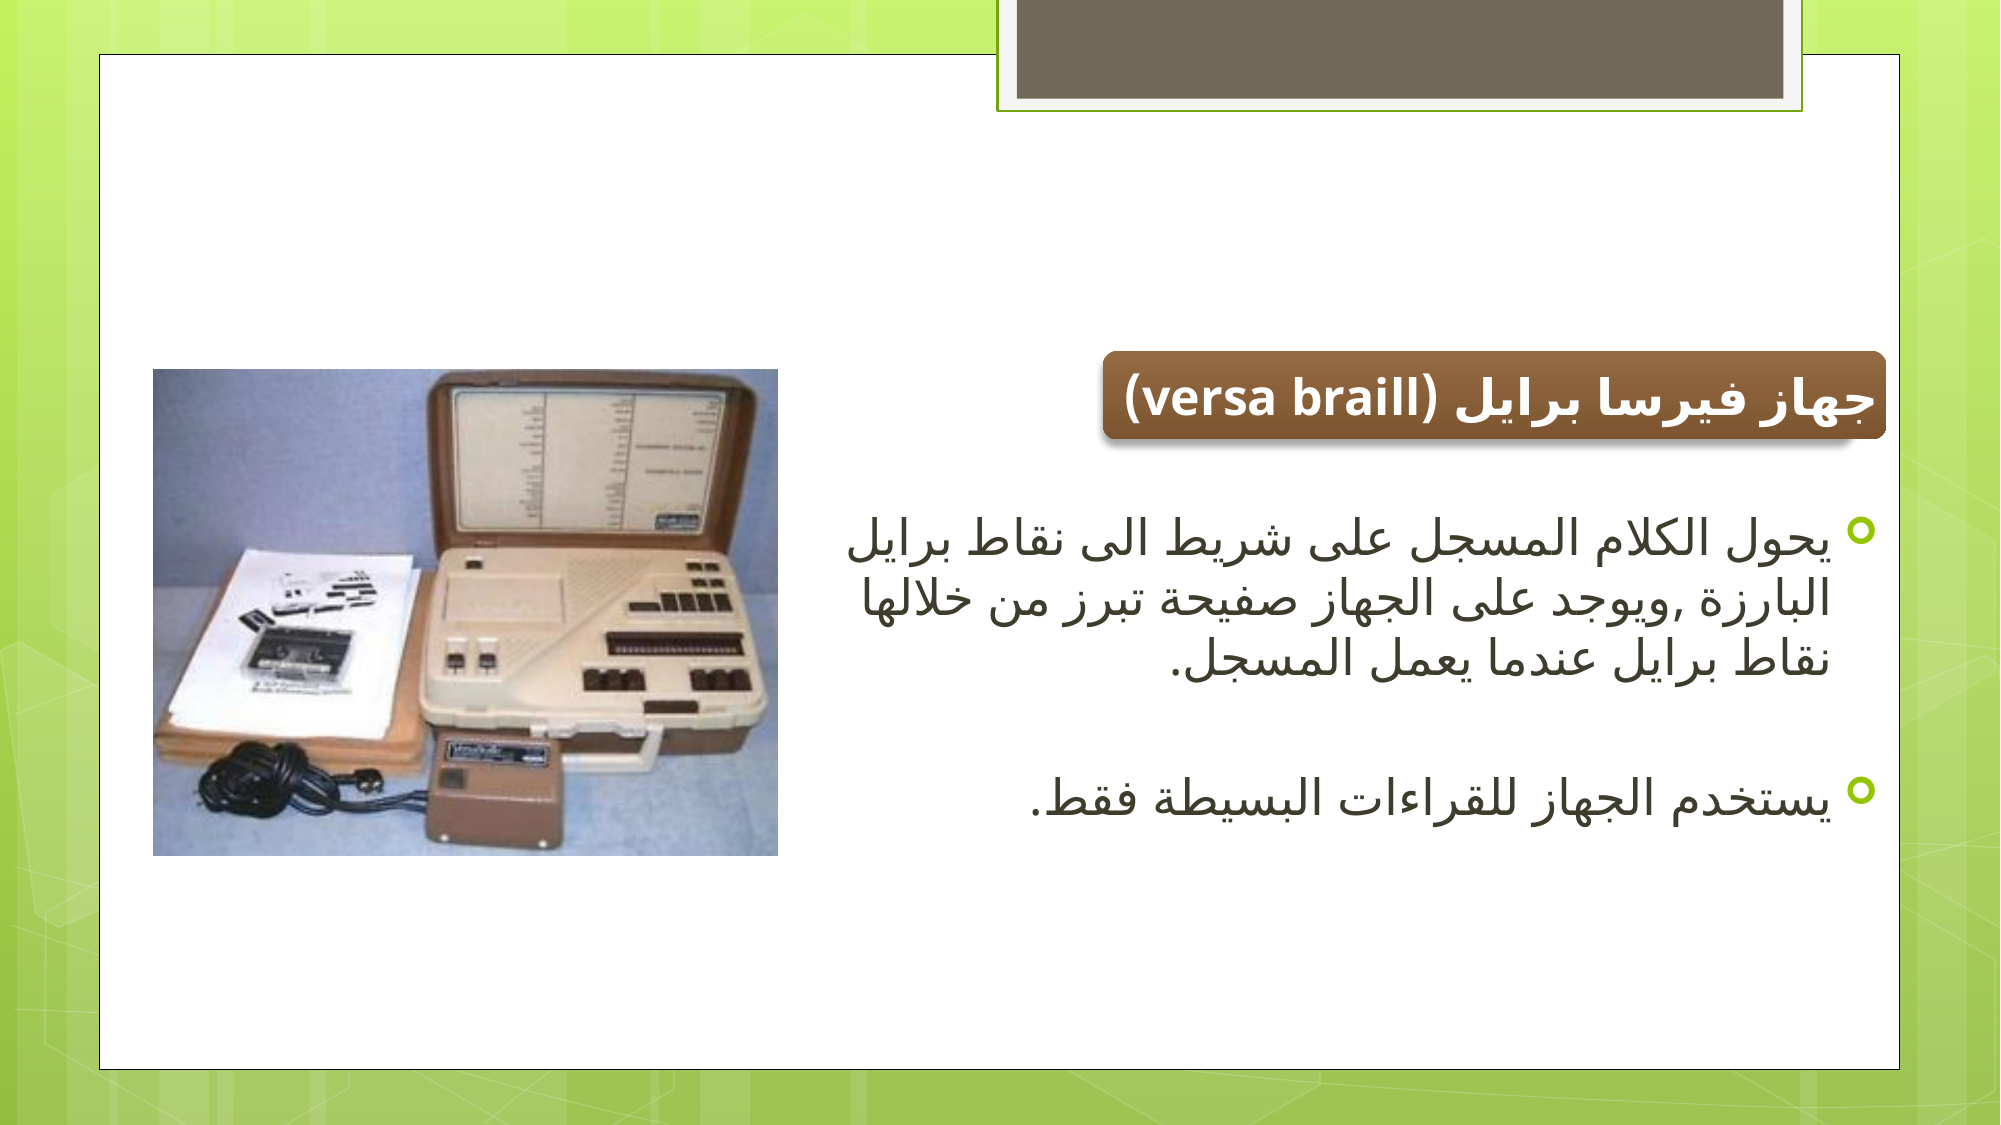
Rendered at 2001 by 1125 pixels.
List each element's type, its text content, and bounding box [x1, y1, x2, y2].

picture [152, 369, 779, 856]
list جهاز فيرسا برايل (versa braill) يحول الكلام المسجل على شريط الى نقاط برايل البارزة ,ويوجد على الجهاز صفيحة تبرز من خلالها نقاط برايل عندما يعمل المسجل. يستخدم الجهاز للقراءات البسيطة فقط. [811, 357, 1905, 962]
text_box [1105, 350, 1884, 357]
